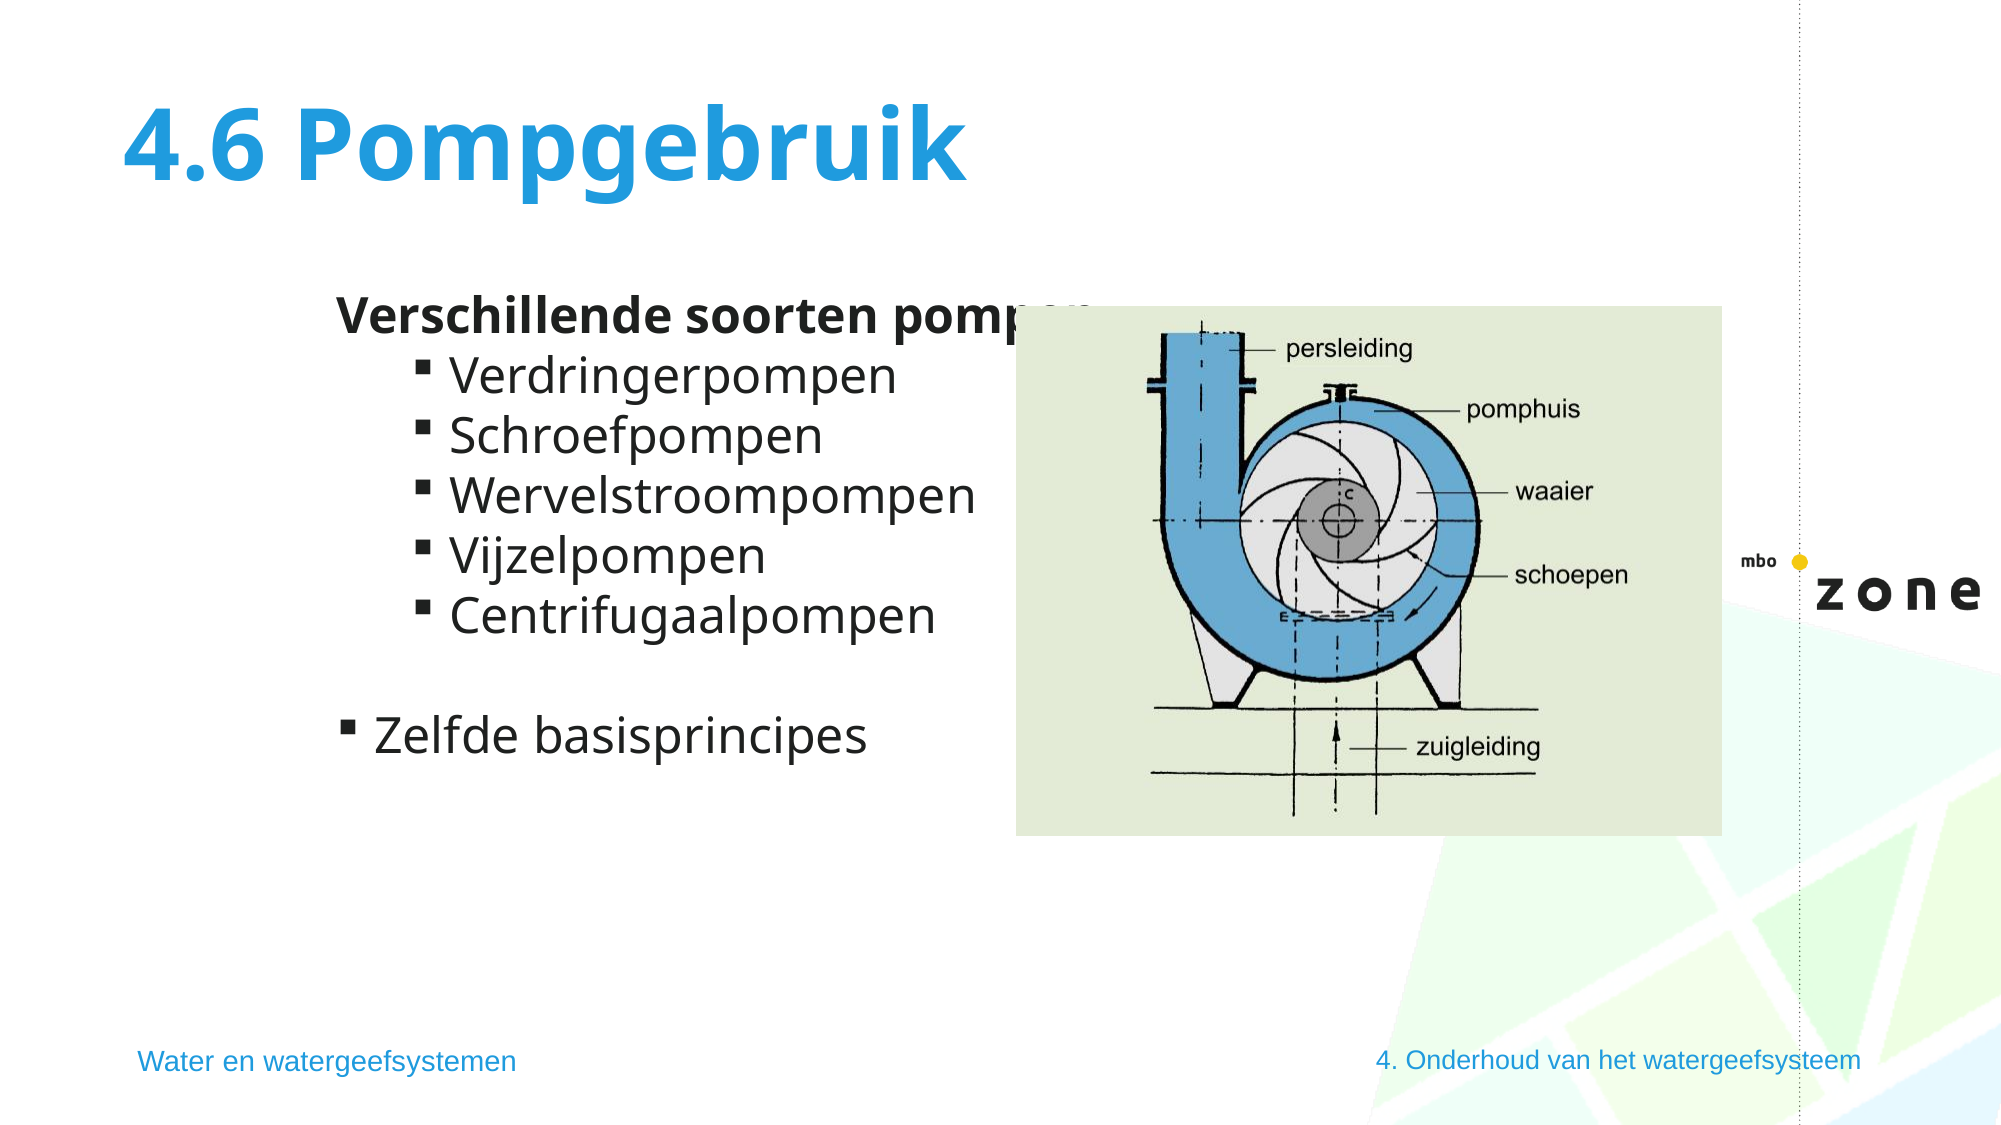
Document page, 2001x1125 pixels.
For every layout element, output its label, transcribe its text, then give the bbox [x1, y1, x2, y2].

list 4. Onderhoud van het watergeefsysteem [1334, 1042, 1863, 1103]
list Verschillende soorten pompen Verdringerpompen Schroefpompen Wervelstroompompen Vijzelpompen Centrifugaalpompen Zelfde basisprincipes [336, 283, 1607, 998]
title 4.6 Pompgebruik [124, 94, 1607, 272]
picture [1016, 0, 2001, 1125]
list Water en watergeefsystemen [137, 1042, 639, 1103]
